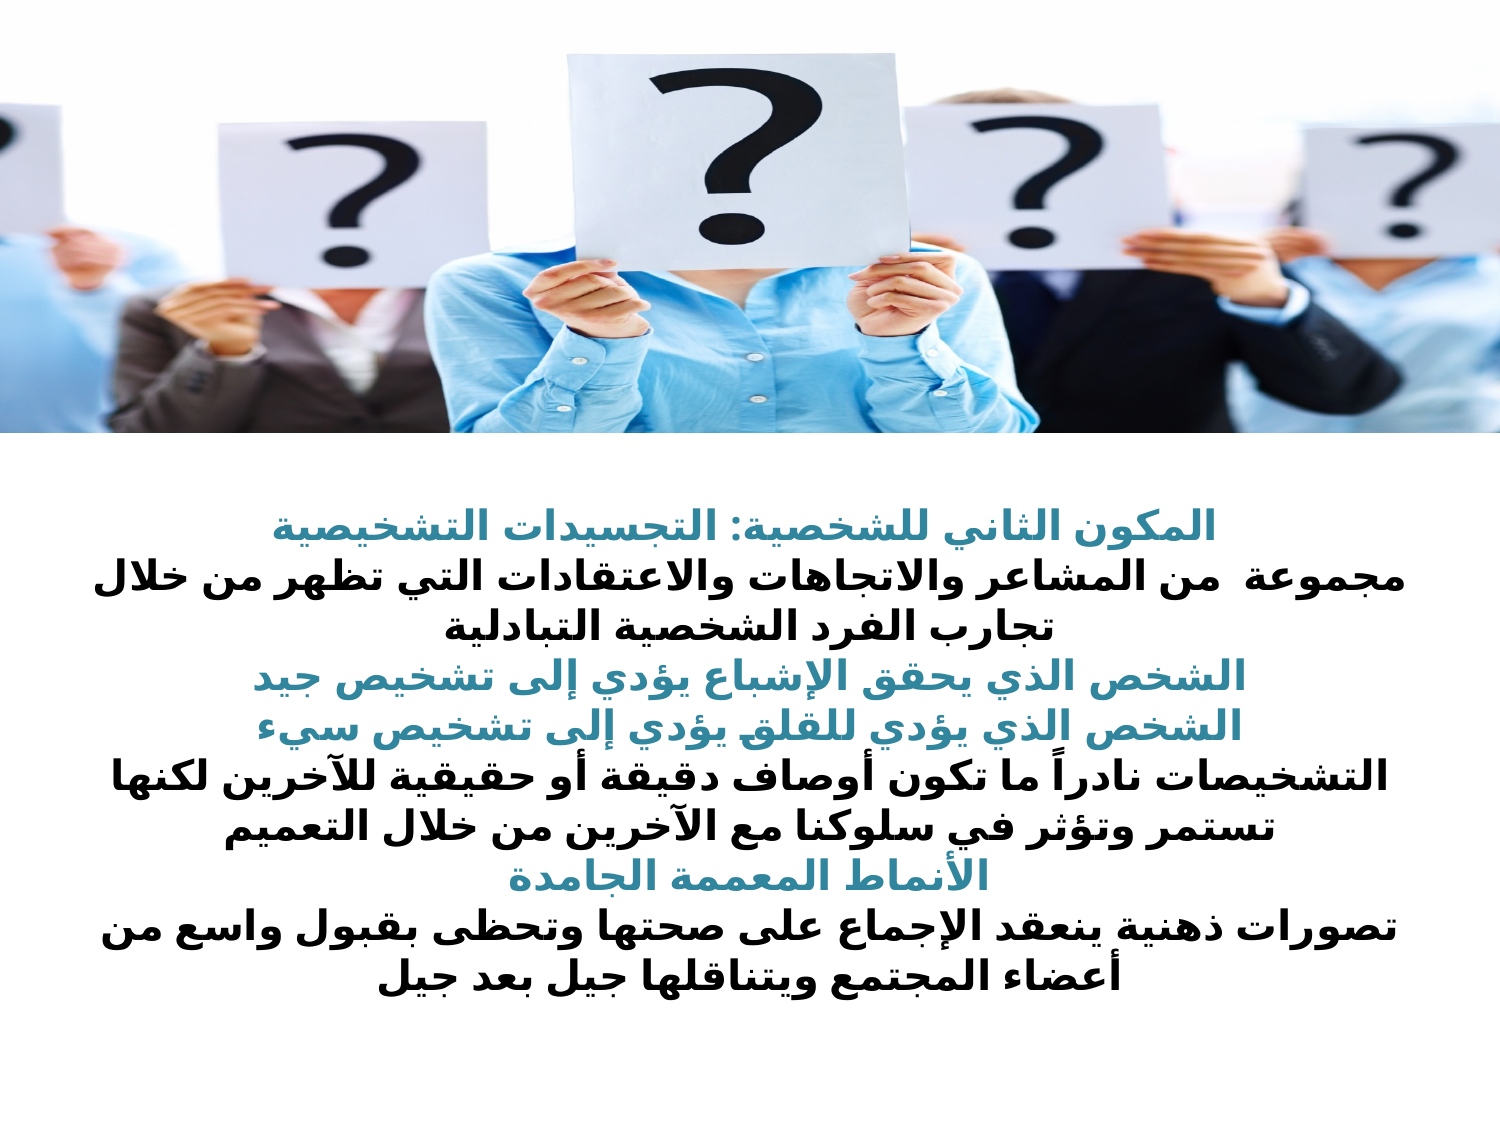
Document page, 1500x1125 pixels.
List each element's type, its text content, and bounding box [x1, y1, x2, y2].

picture [0, 0, 1500, 433]
text_box المكون الثاني للشخصية: التجسيدات التشخيصية مجموعة من المشاعر والاتجاهات والاعتقادات التي تظهر من خلال تجارب الفرد الشخصية التبادلية الشخص الذي يحقق الإشباع يؤدي إلى تشخيص جيد الشخص الذي يؤدي للقلق يؤدي إلى تشخيص سيء التشخيصات نادراً ما تكون أوصاف دقيقة أو حقيقية للآخرين لكنها تستمر وتؤثر في سلوكنا مع الآخرين من خلال التعميم الأنماط المعممة الجامدة تصورات ذهنية ينعقد الإجماع على صحتها وتحظى بقبول واسع من أعضاء المجتمع ويتناقلها جيل بعد جيل [76, 491, 1424, 1007]
